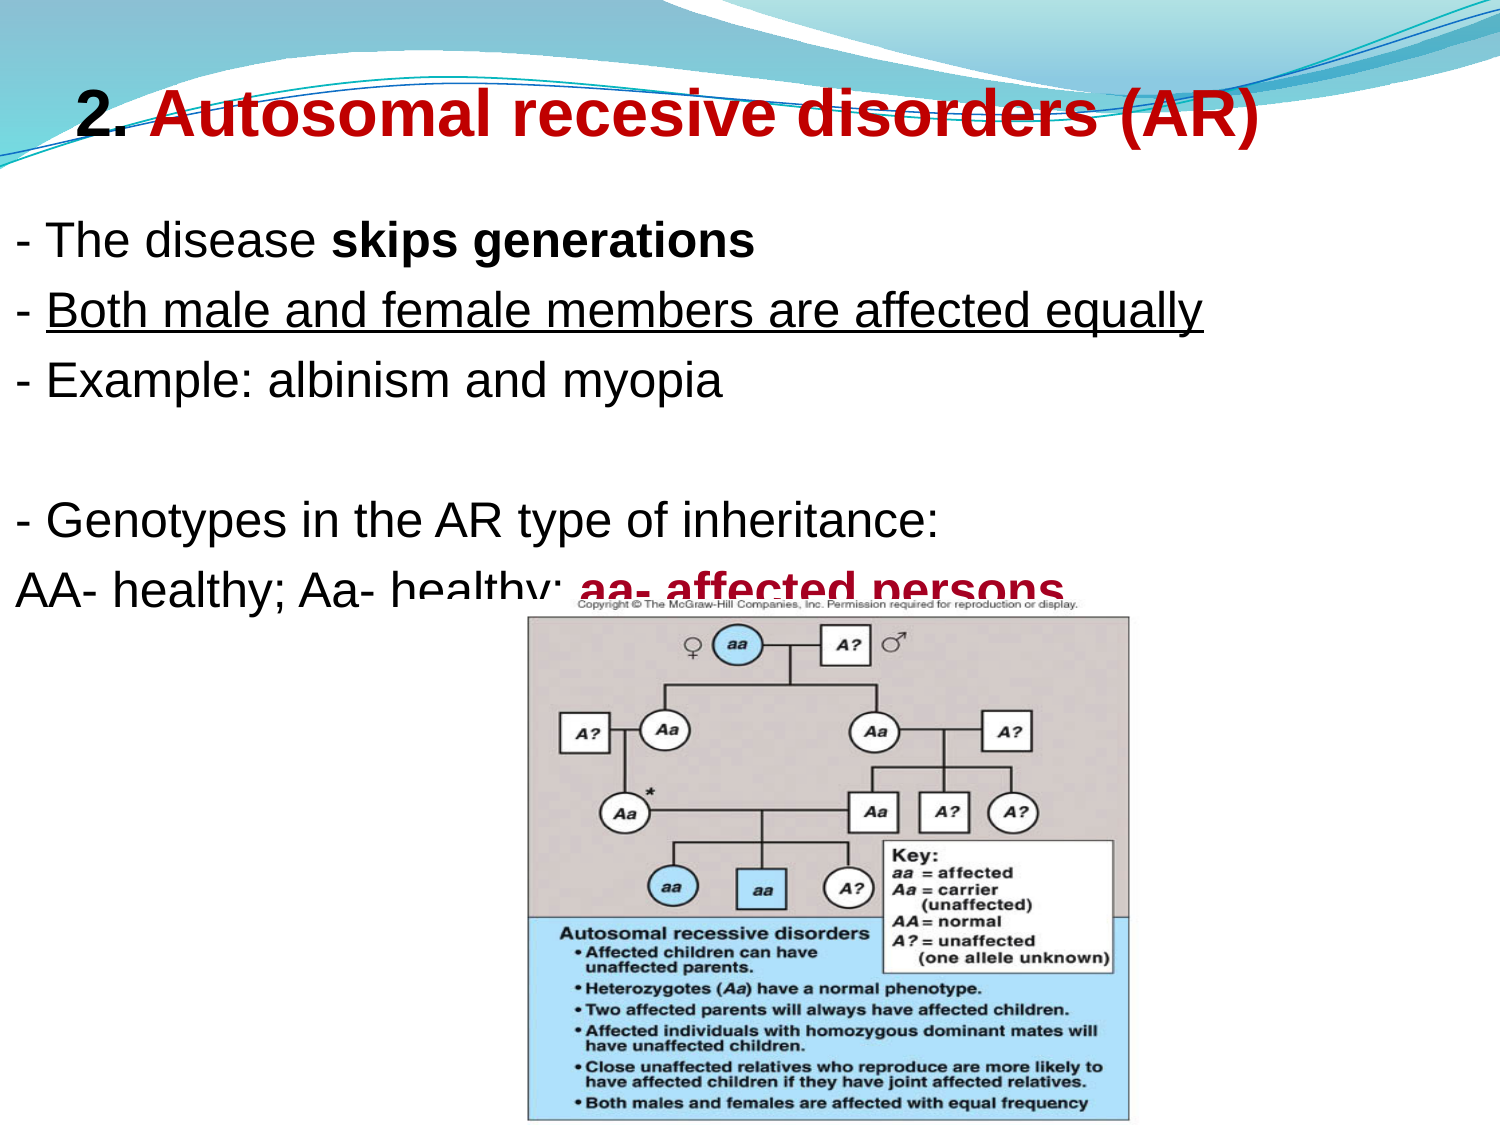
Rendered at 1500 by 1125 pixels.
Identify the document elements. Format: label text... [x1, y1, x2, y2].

title 2. Autosomal recesive disorders (АR) [75, 0, 1425, 150]
list - The disease skips generations - Both male and female members are affected equally - Example: albinism and myopia - Genotypes in the AR type of inheritance: AA- healthy; Aa- healthy; aa- affected persons [0, 200, 1463, 625]
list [399, 599, 1257, 1125]
